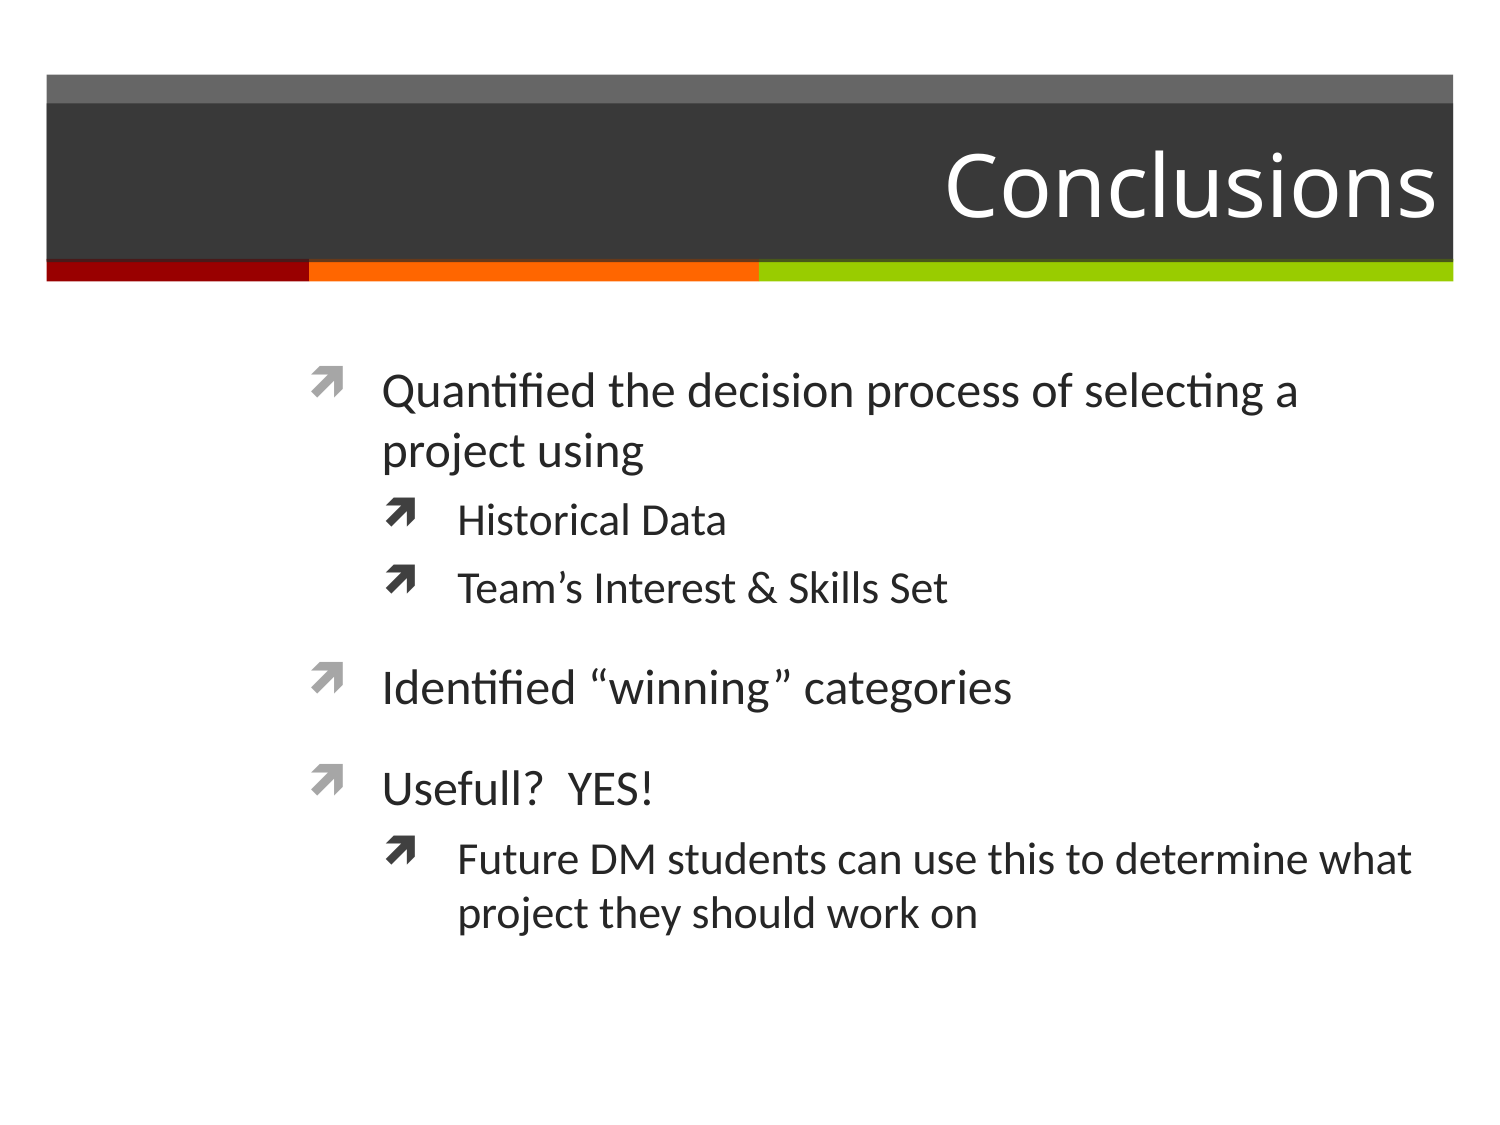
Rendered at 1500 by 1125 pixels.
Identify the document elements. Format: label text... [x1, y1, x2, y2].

title Conclusions [46, 103, 1454, 263]
list Quantified the decision process of selecting a project using Historical Data Team’s Interest & Skills Set Identified “winning” categories Usefull? YES! Future DM students can use this to determine what project they should work on [292, 350, 1454, 1005]
